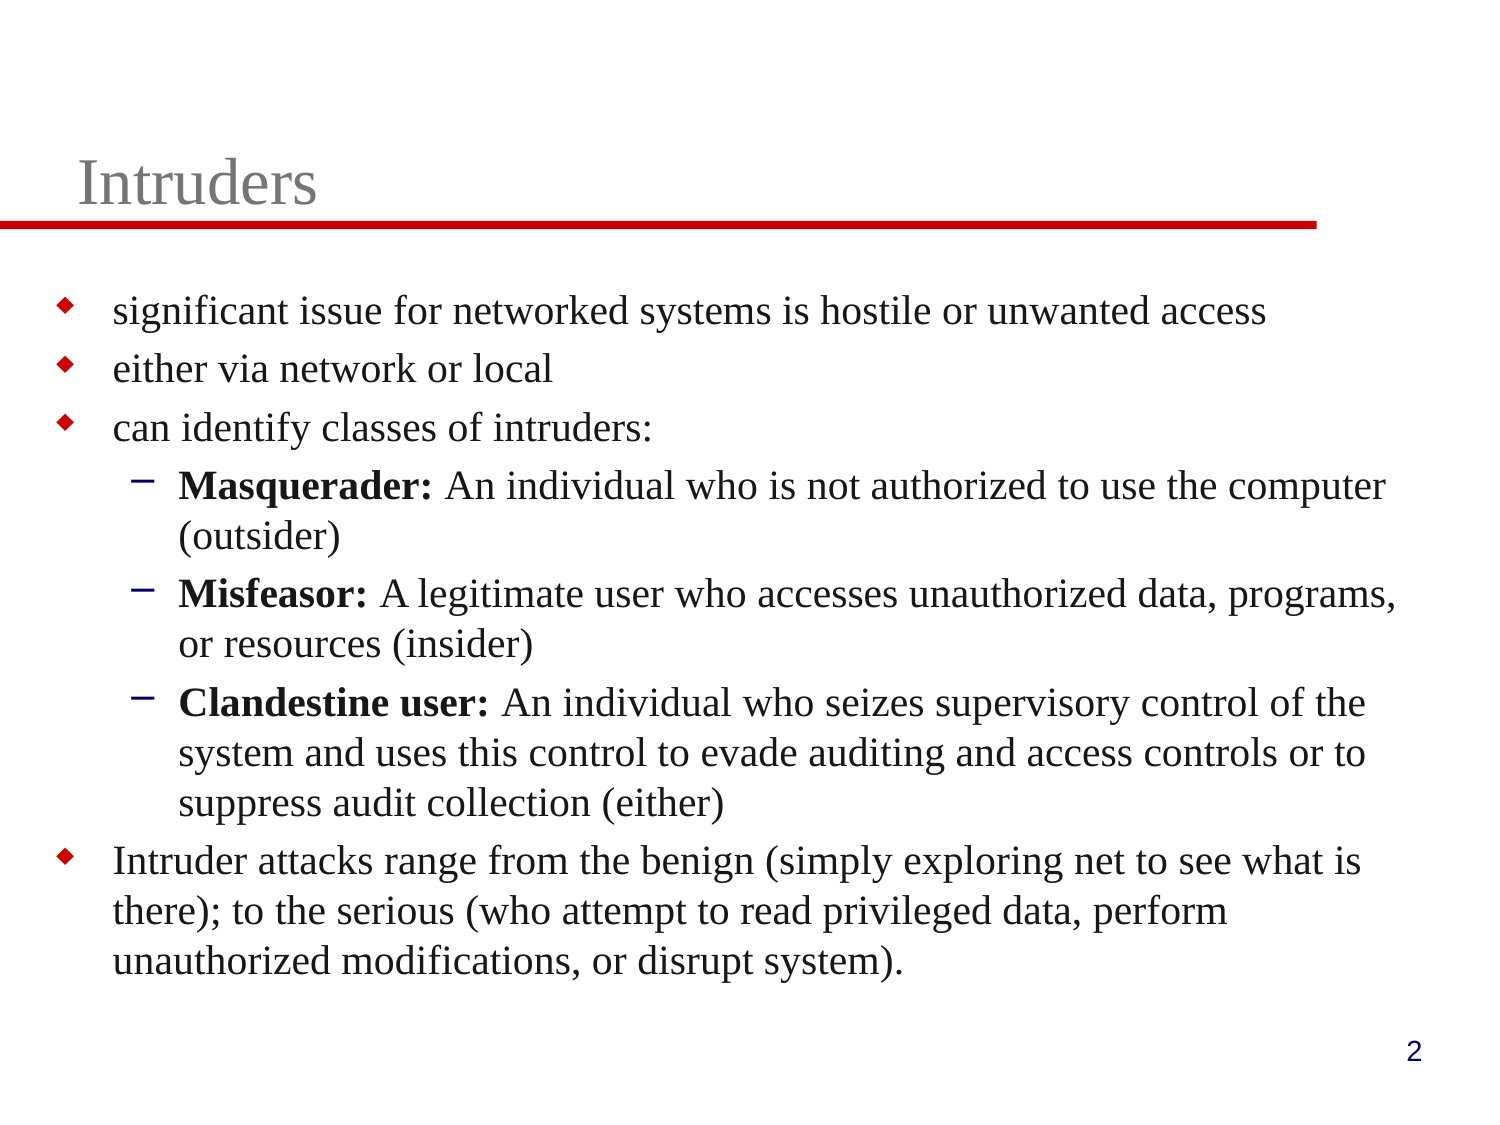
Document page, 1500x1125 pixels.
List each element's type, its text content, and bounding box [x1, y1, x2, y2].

list significant issue for networked systems is hostile or unwanted access either via network or local can identify classes of intruders: Masquerader: An individual who is not authorized to use the computer (outsider) Misfeasor: A legitimate user who accesses unauthorized data, programs, or resources (insider) Clandestine user: An individual who seizes supervisory control of the system and uses this control to evade auditing and access controls or to suppress audit collection (either) Intruder attacks range from the benign (simply exploring net to see what is there); to the serious (who attempt to read privileged data, perform unauthorized modifications, or disrupt system). [41, 274, 1438, 1036]
slide_number 2 [1125, 1012, 1438, 1088]
title Intruders [62, 43, 1338, 226]
